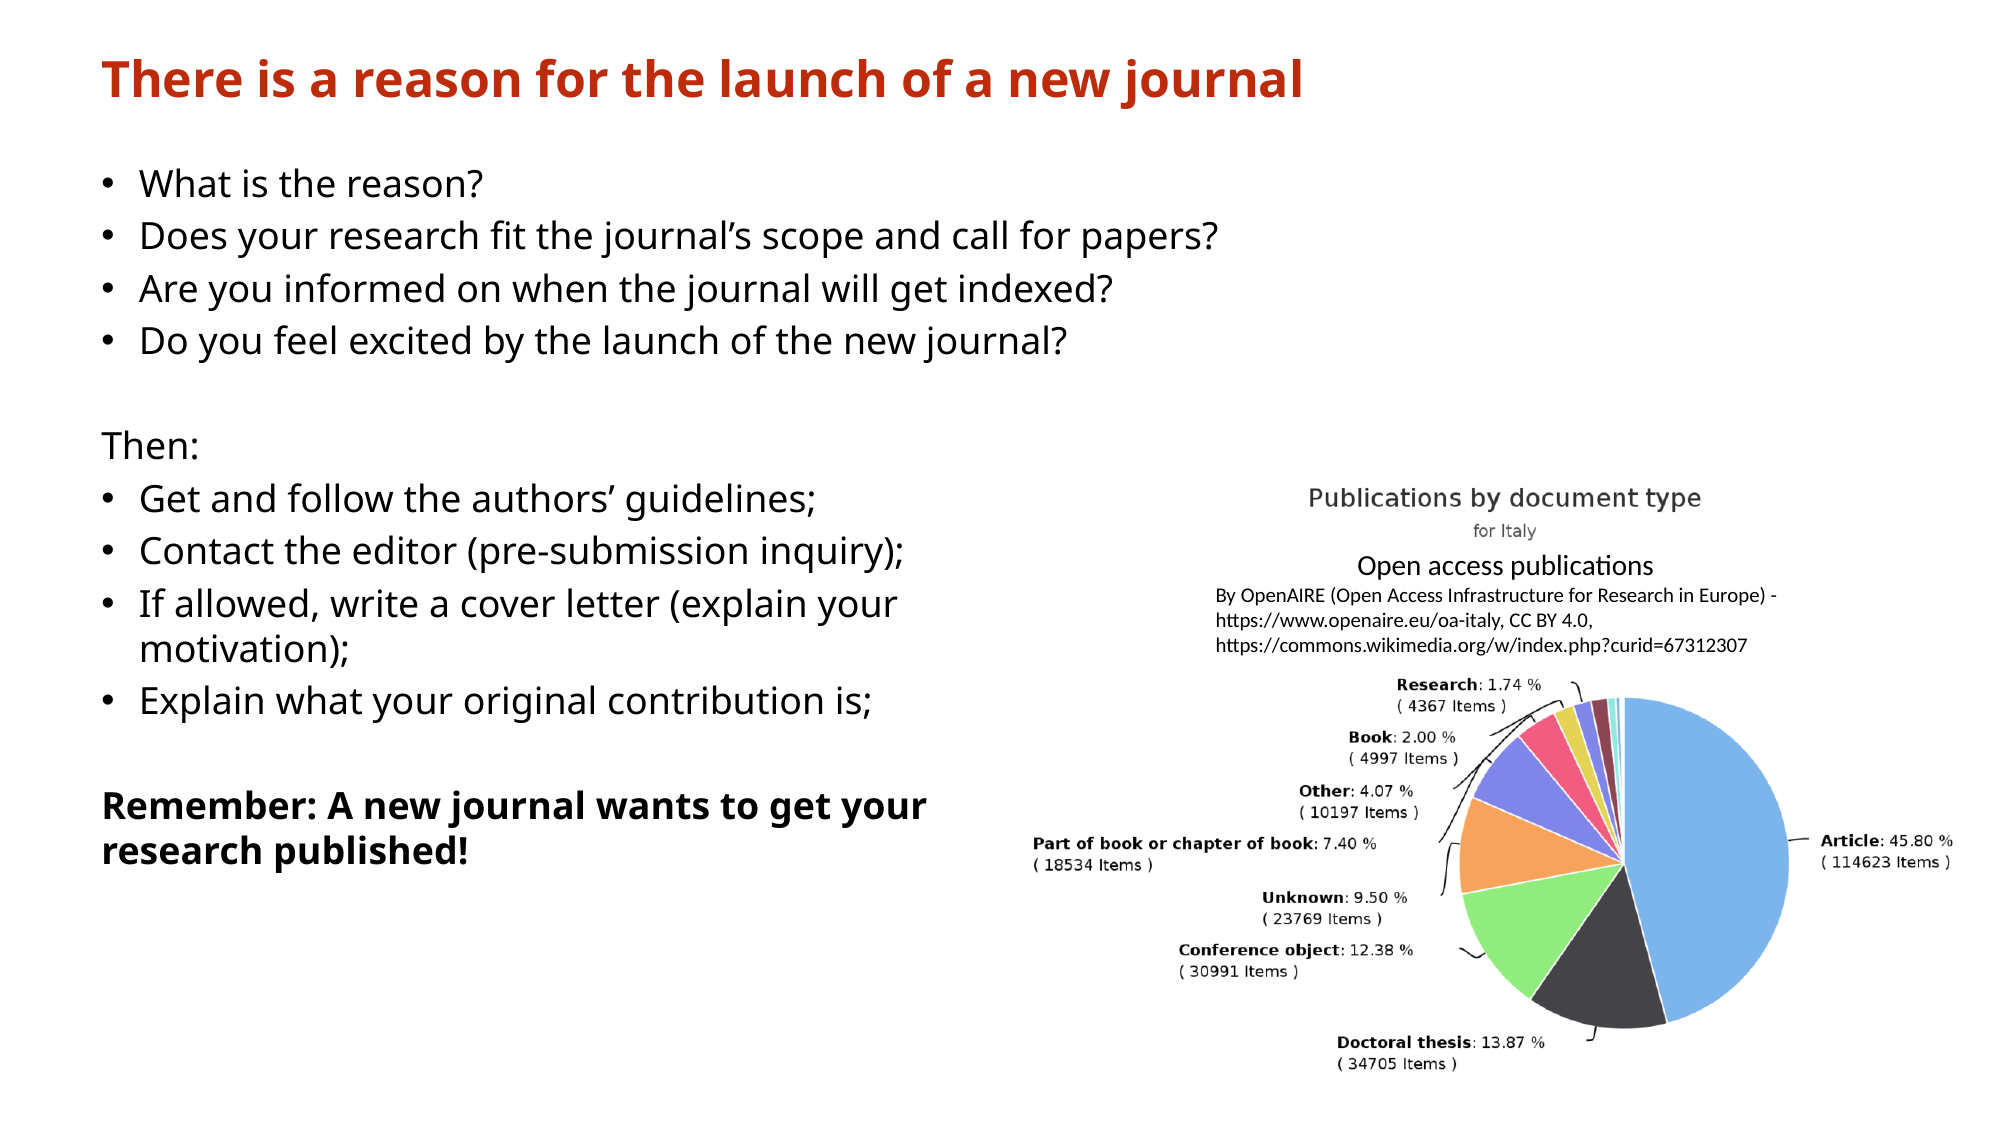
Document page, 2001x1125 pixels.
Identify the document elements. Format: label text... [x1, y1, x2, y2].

picture [1010, 471, 2000, 1125]
list What is the reason? Does your research fit the journal’s scope and call for papers? Are you informed on when the journal will get indexed? Do you feel excited by the launch of the new journal? Then: Get and follow the authors’ guidelines; Contact the editor (pre-submission inquiry); If allowed, write a cover letter (explain your motivation); Explain what your original contribution is; Remember: A new journal wants to get your research published! [86, 152, 1981, 457]
text_box There is a reason for the launch of a new journal [86, 54, 1930, 128]
